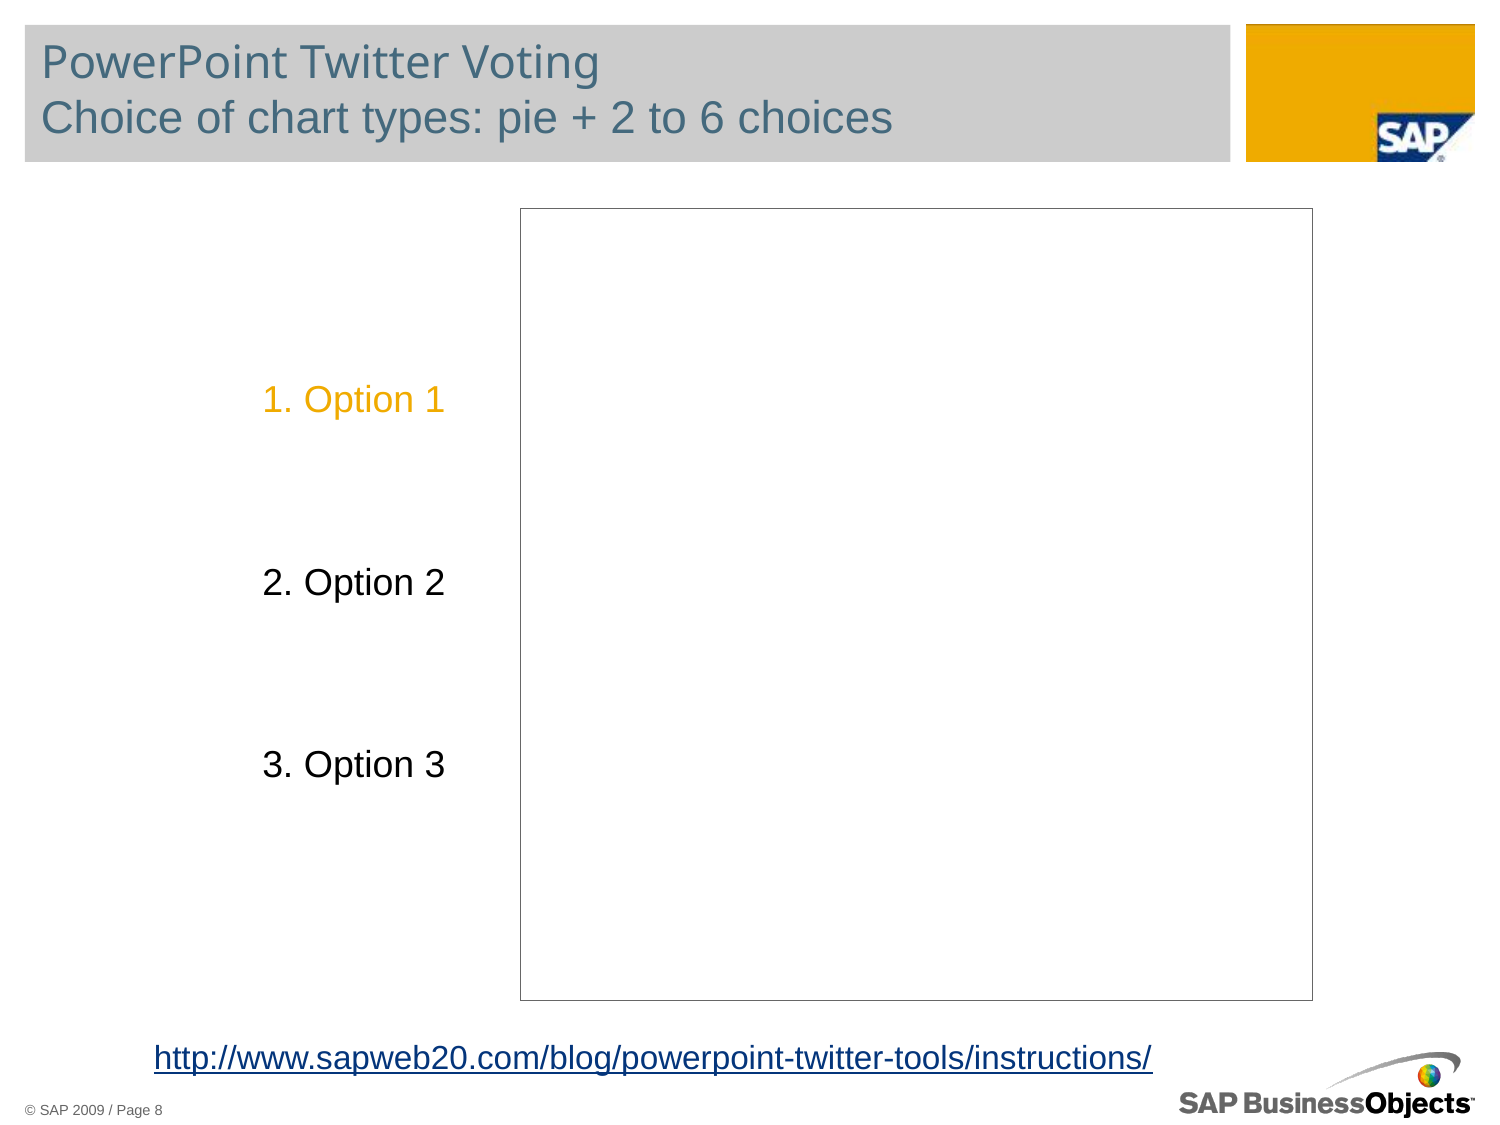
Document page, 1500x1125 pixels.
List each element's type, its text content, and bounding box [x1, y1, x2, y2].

table_header 1. Option 1 [73, 308, 460, 491]
table_cell 2. Option 2 [73, 491, 460, 674]
picture [1179, 1052, 1475, 1118]
slide_number © SAP 2009 / Page 8 [24, 1100, 139, 1119]
picture [1246, 24, 1475, 162]
text_box http://www.sapweb20.com/blog/powerpoint-twitter-tools/instructions/ [139, 1029, 1169, 1124]
title PowerPoint Twitter Voting Choice of chart types: pie + 2 to 6 choices [40, 33, 1218, 151]
table_cell 3. Option 3 [73, 674, 460, 856]
picture [521, 209, 1312, 1000]
